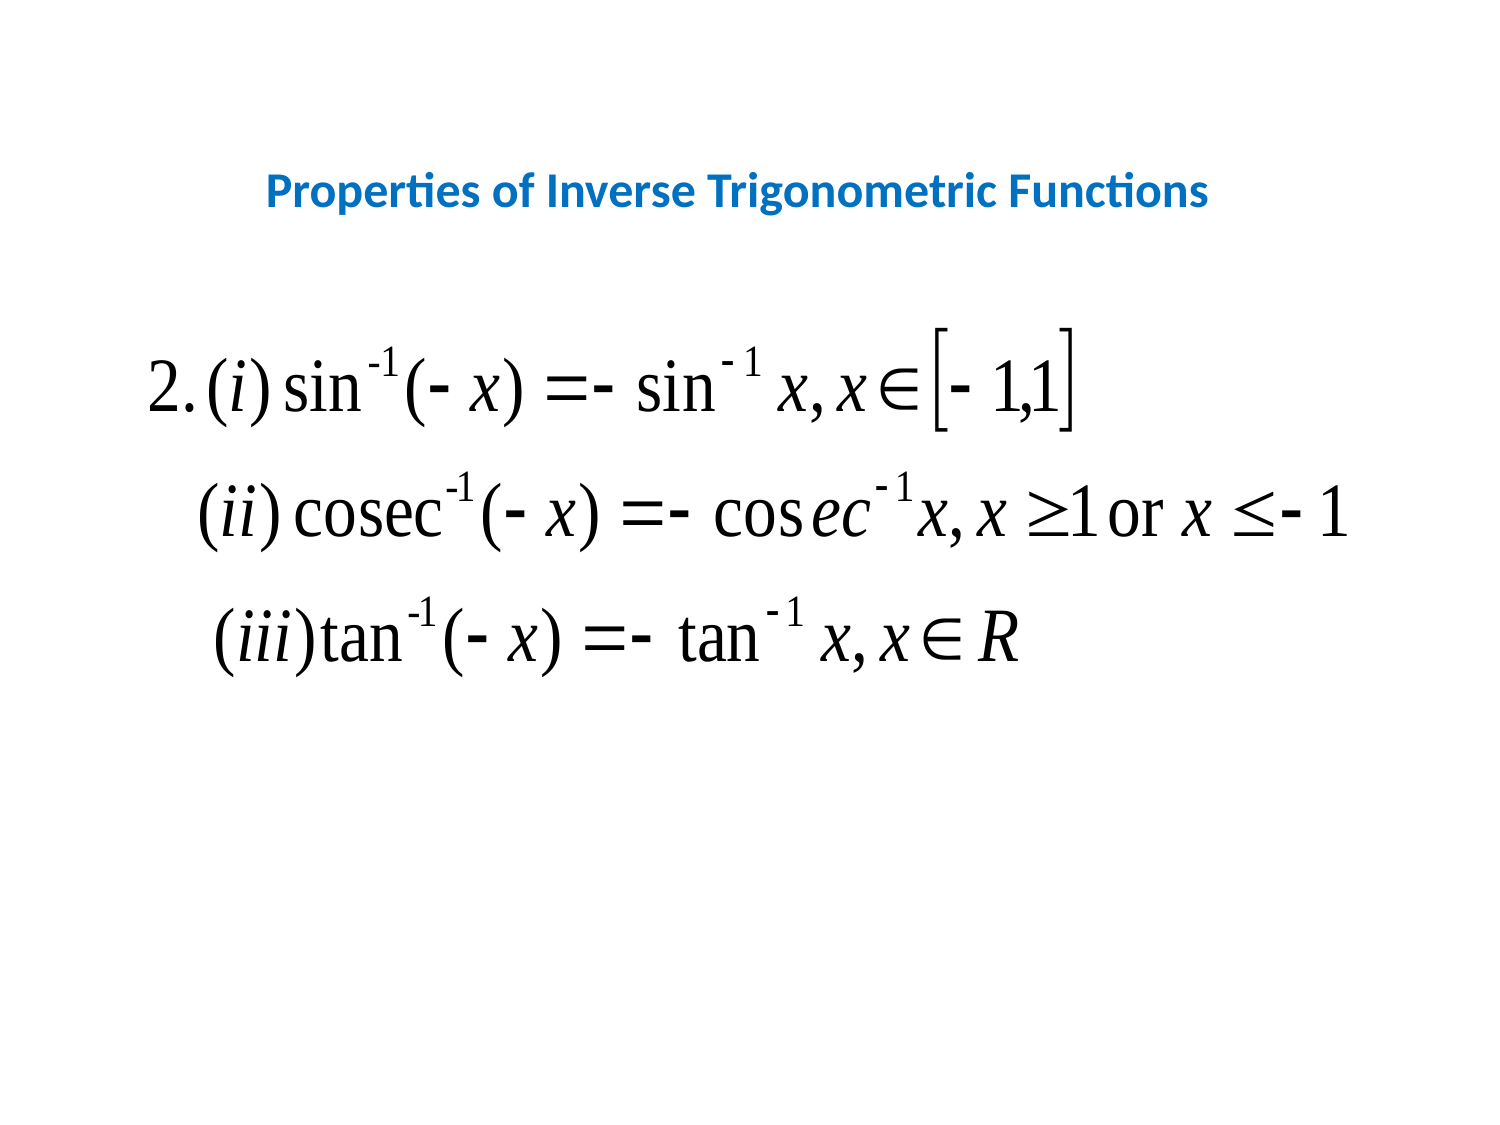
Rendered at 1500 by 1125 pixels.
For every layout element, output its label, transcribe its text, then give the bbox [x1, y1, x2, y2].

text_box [137, 324, 1357, 697]
text_box Properties of Inverse Trigonometric Functions [237, 149, 1238, 225]
